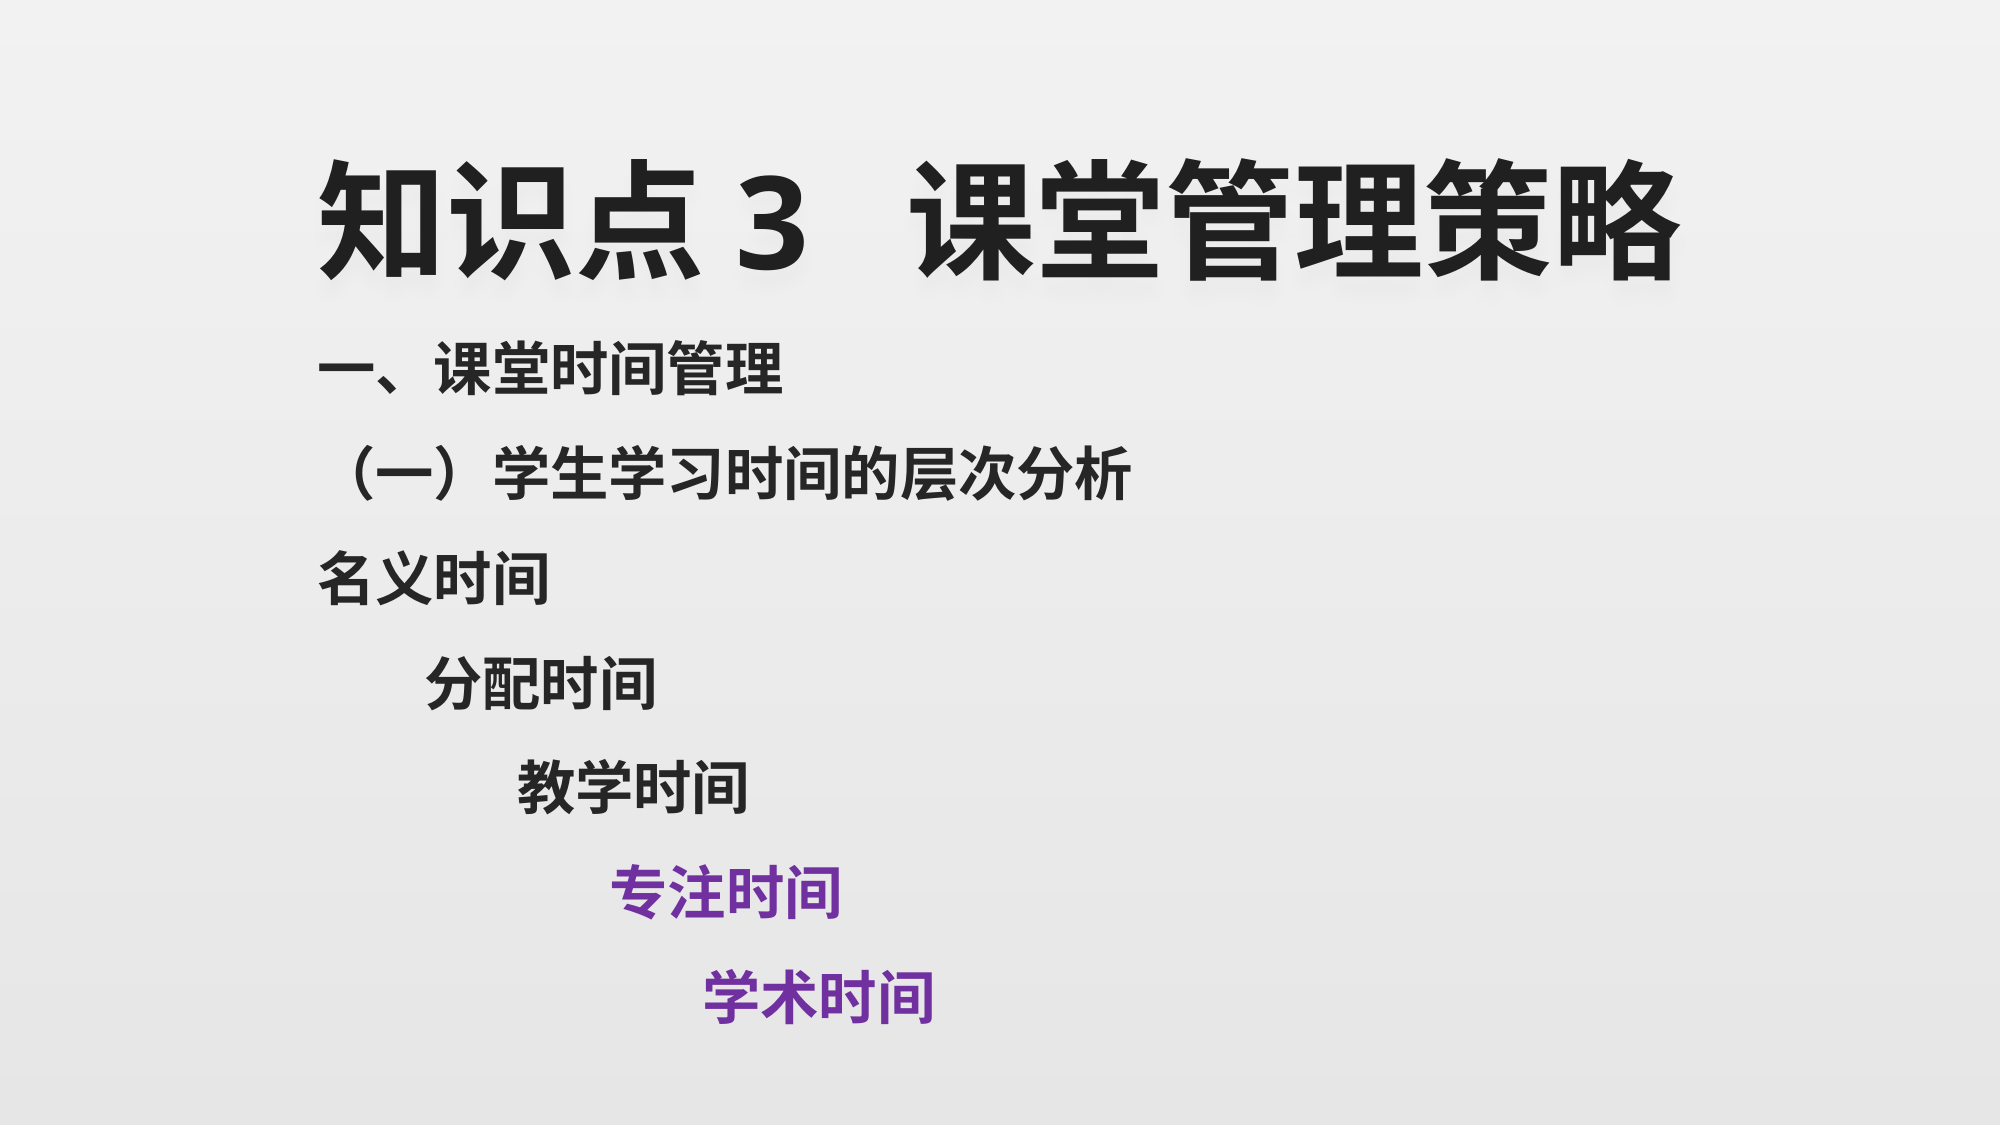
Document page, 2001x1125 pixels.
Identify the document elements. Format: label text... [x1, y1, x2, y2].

list 一、课堂时间管理 （一）学生学习时间的层次分析 名义时间 分配时间 教学时间 专注时间 学术时间 [297, 308, 1767, 1028]
title 知识点3 课堂管理策略 [100, 147, 1900, 309]
